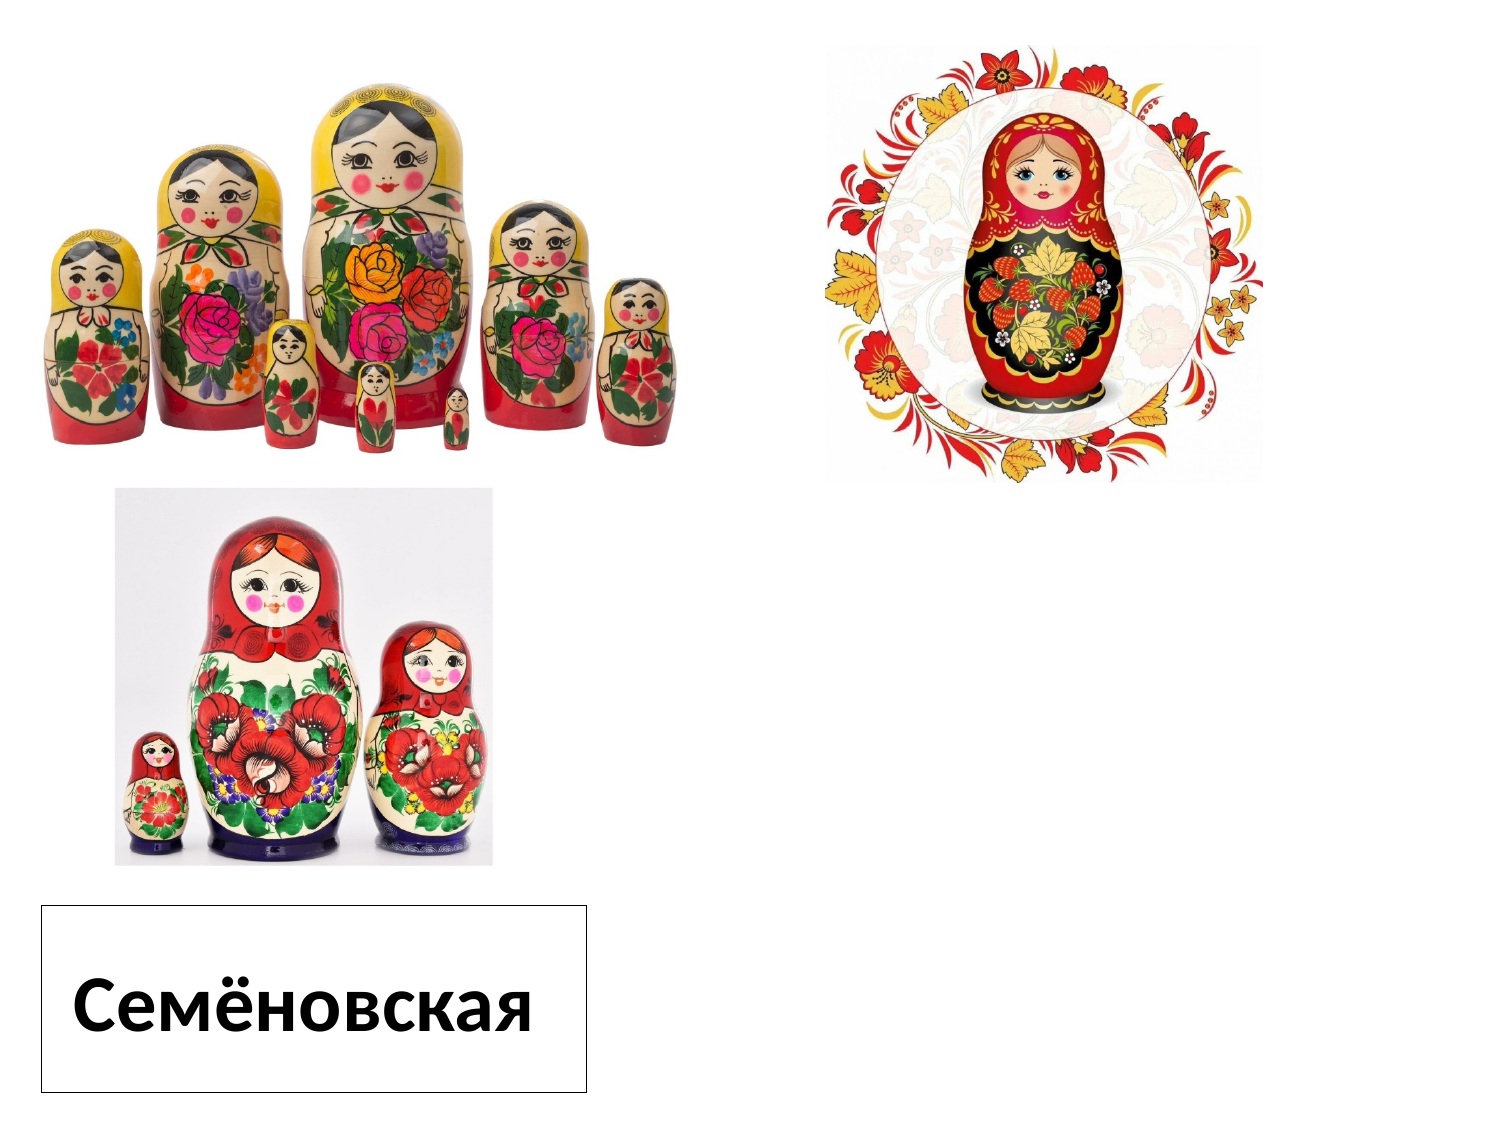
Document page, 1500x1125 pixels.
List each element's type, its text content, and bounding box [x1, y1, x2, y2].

picture [29, 30, 692, 868]
picture [825, 45, 1263, 484]
title Семёновская [41, 905, 587, 1093]
